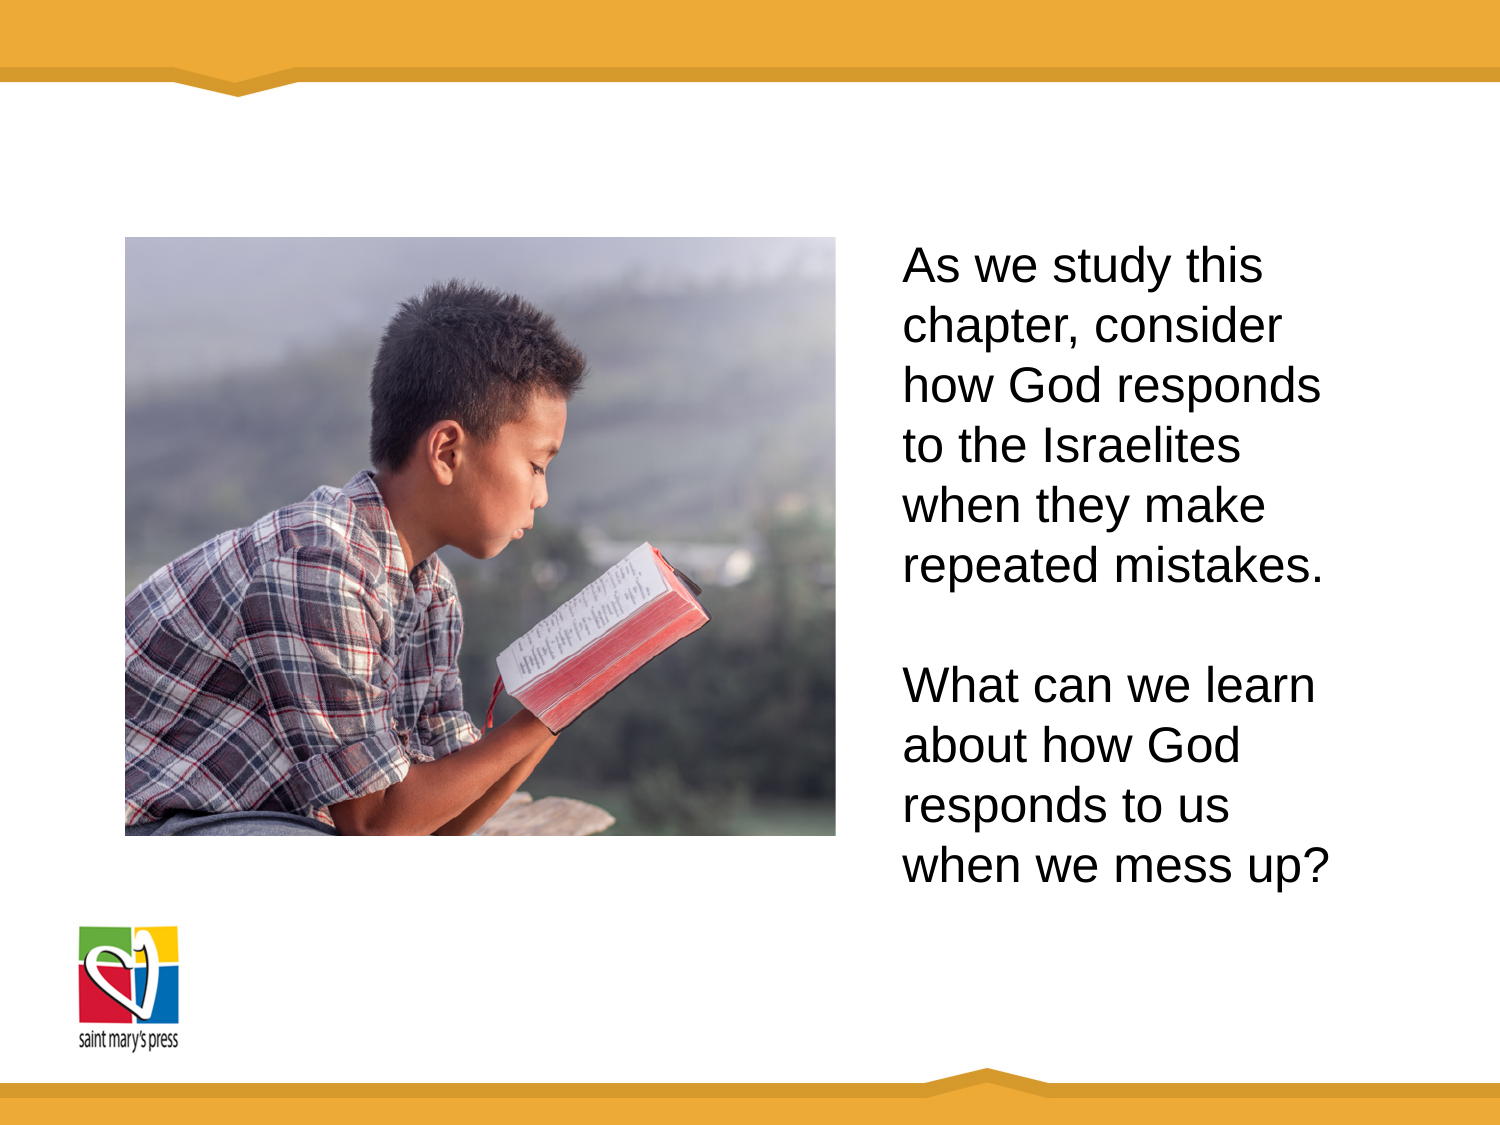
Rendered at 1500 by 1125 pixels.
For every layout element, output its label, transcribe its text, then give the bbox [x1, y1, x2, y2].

picture [0, 0, 1500, 1125]
text_box As we study this chapter, consider how God responds to the Israelites when they make repeated mistakes. What can we learn about how God responds to us when we mess up? [887, 218, 1388, 907]
